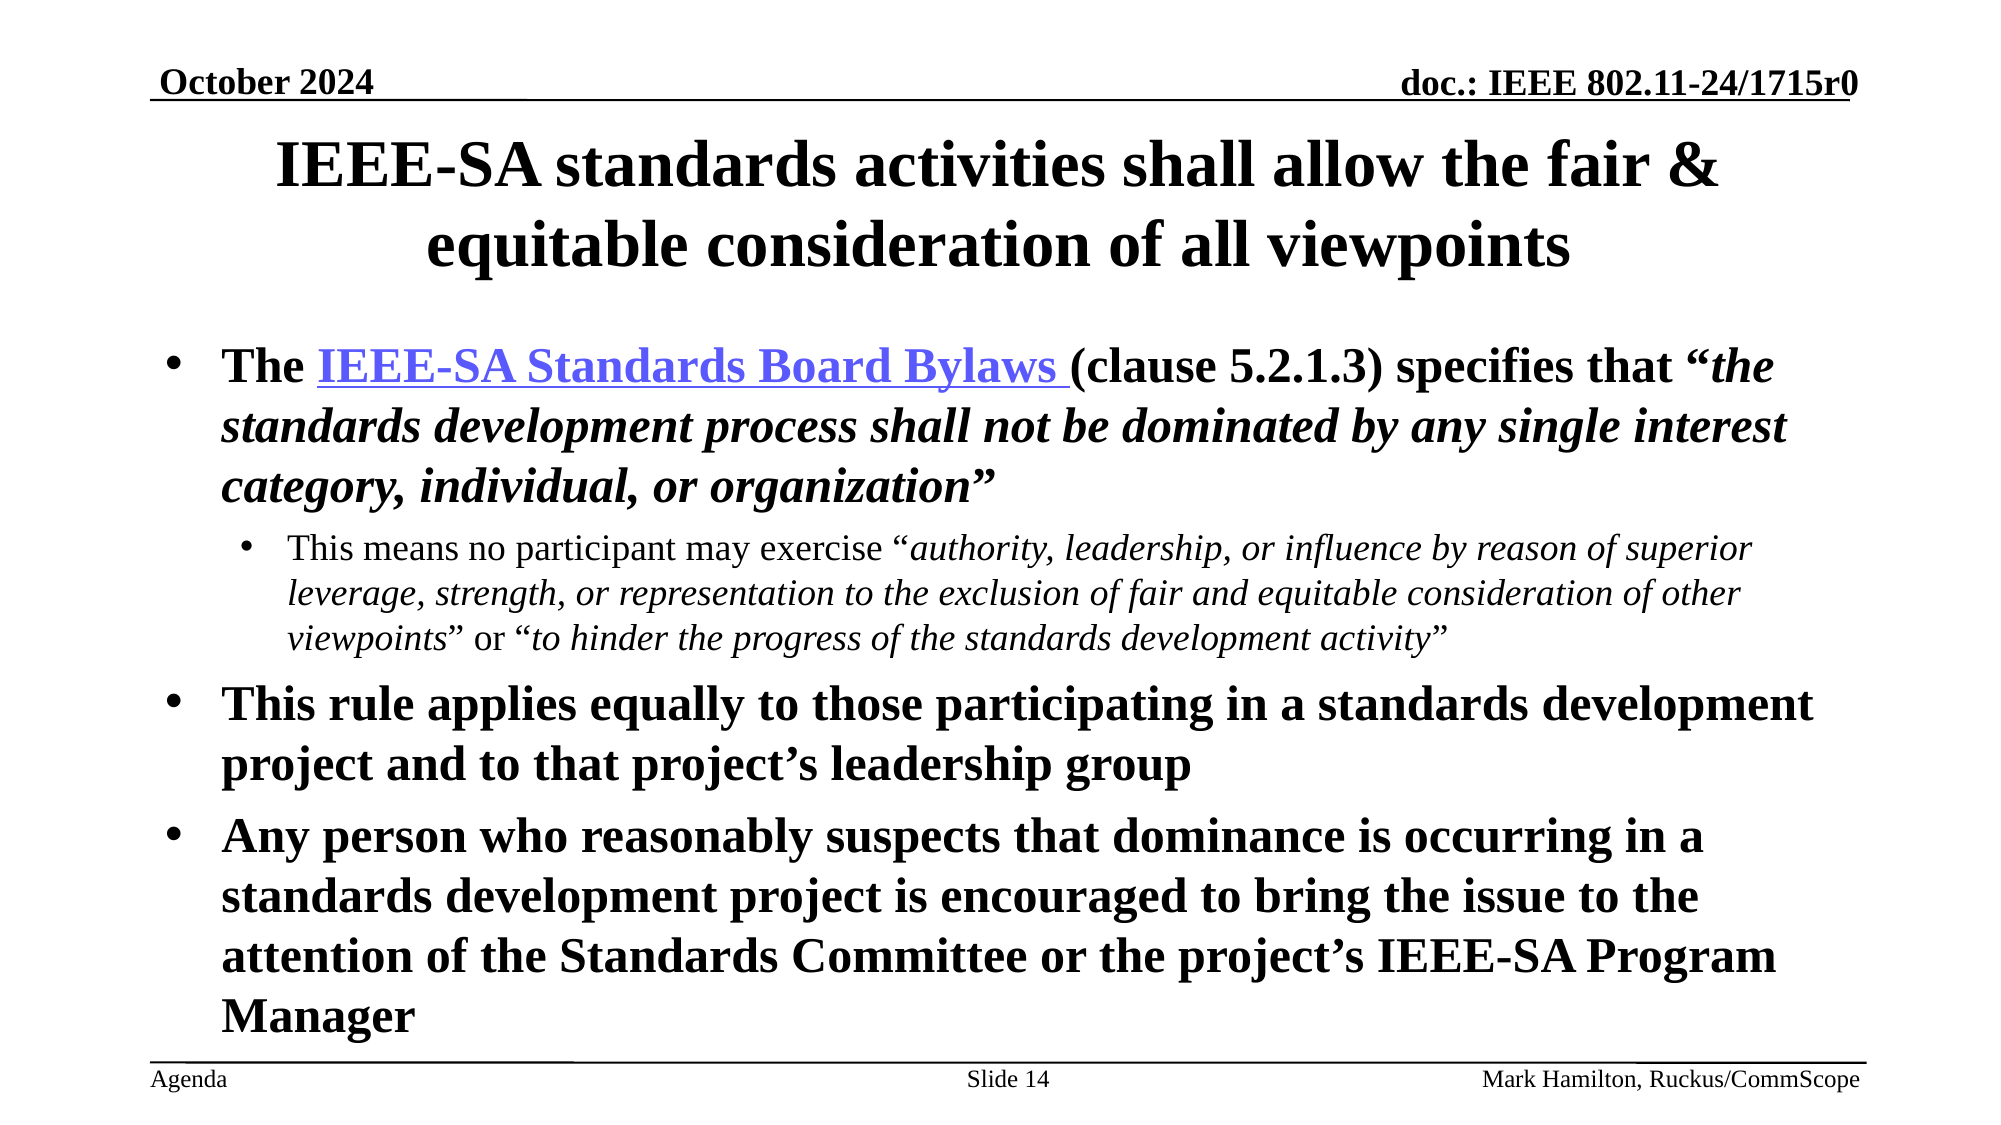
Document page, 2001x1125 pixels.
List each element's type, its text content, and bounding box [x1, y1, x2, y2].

slide_number Slide 14 [950, 1061, 1067, 1123]
title IEEE-SA standards activities shall allow the fair & equitable consideration of all viewpoints [149, 112, 1850, 288]
list The IEEE-SA Standards Board Bylaws (clause 5.2.1.3) specifies that “the standards development process shall not be dominated by any single interest category, individual, or organization” This means no participant may exercise “authority, leadership, or influence by reason of superior leverage, strength, or representation to the exclusion of fair and equitable consideration of other viewpoints” or “to hinder the progress of the standards development activity” This rule applies equally to those participating in a standards development project and to that project’s leadership group Any person who reasonably suspects that dominance is occurring in a standards development project is encouraged to bring the issue to the attention of the Standards Committee or the project’s IEEE-SA Program Manager [149, 324, 1850, 1000]
